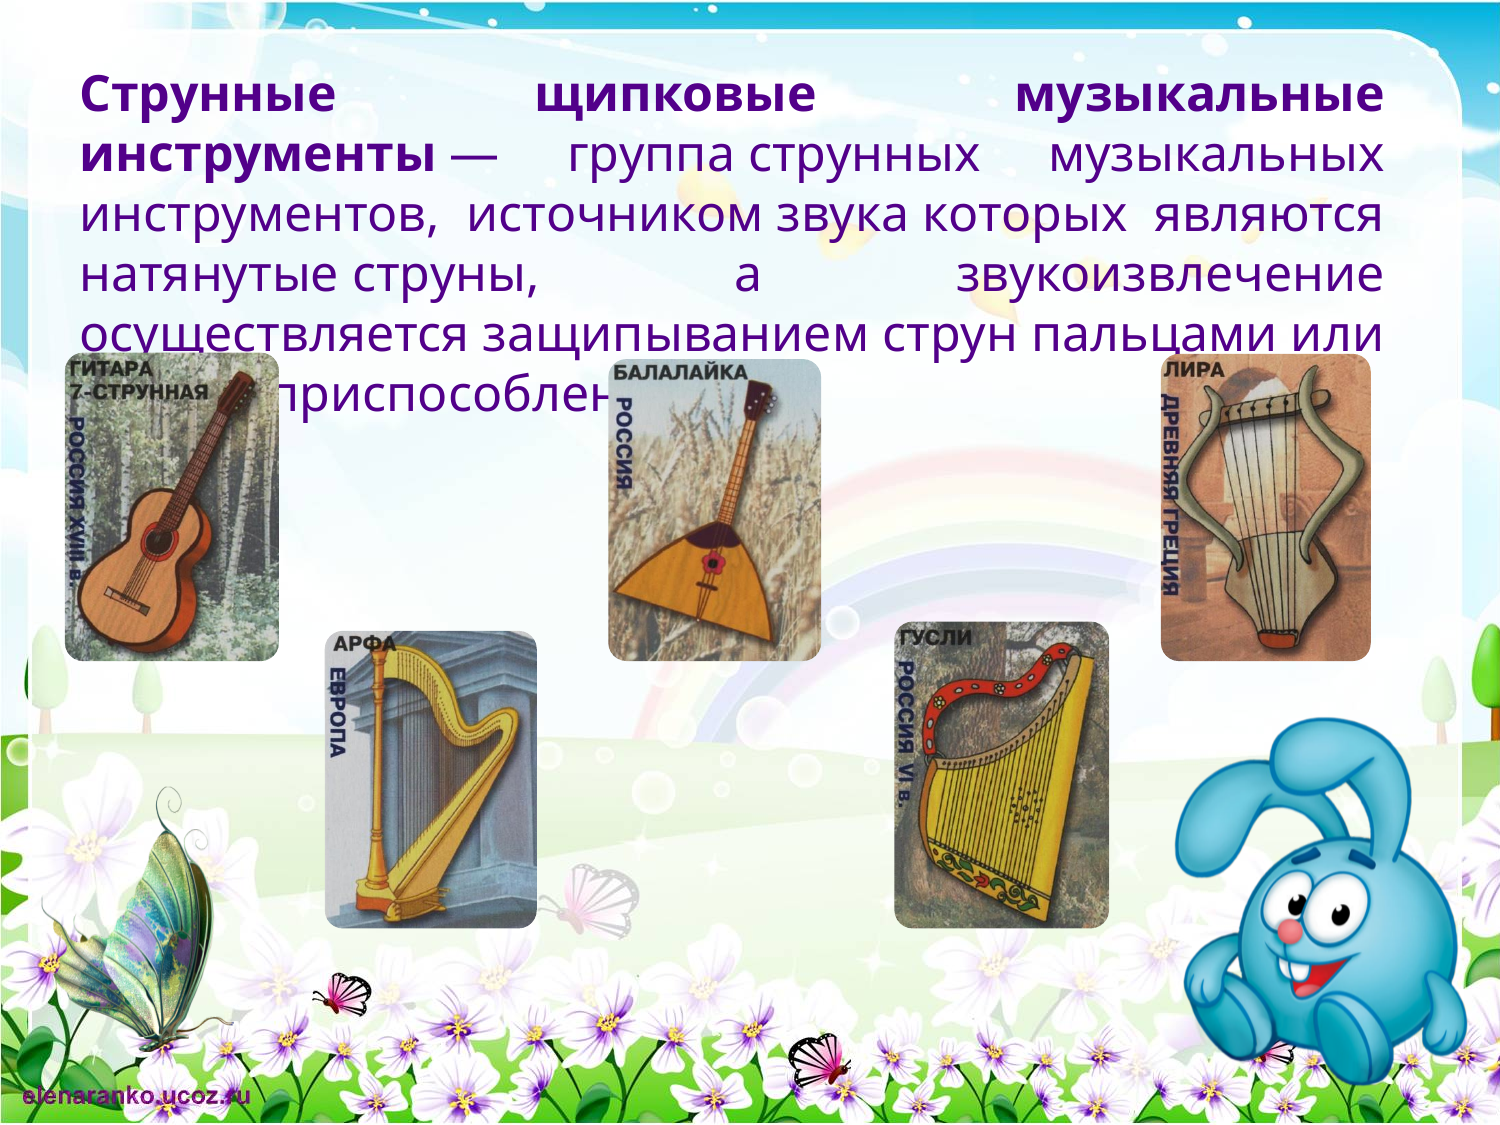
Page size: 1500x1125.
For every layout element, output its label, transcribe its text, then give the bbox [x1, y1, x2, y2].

picture [0, 0, 1500, 1125]
text_box Струнные щипковые музыкальные инструменты — группа струнных музыкальных инструментов, источником звука которых являются натянутые струны, а звукоизвлечение осуществляется защипыванием струн пальцами или другим приспособлением. [64, 54, 1400, 430]
